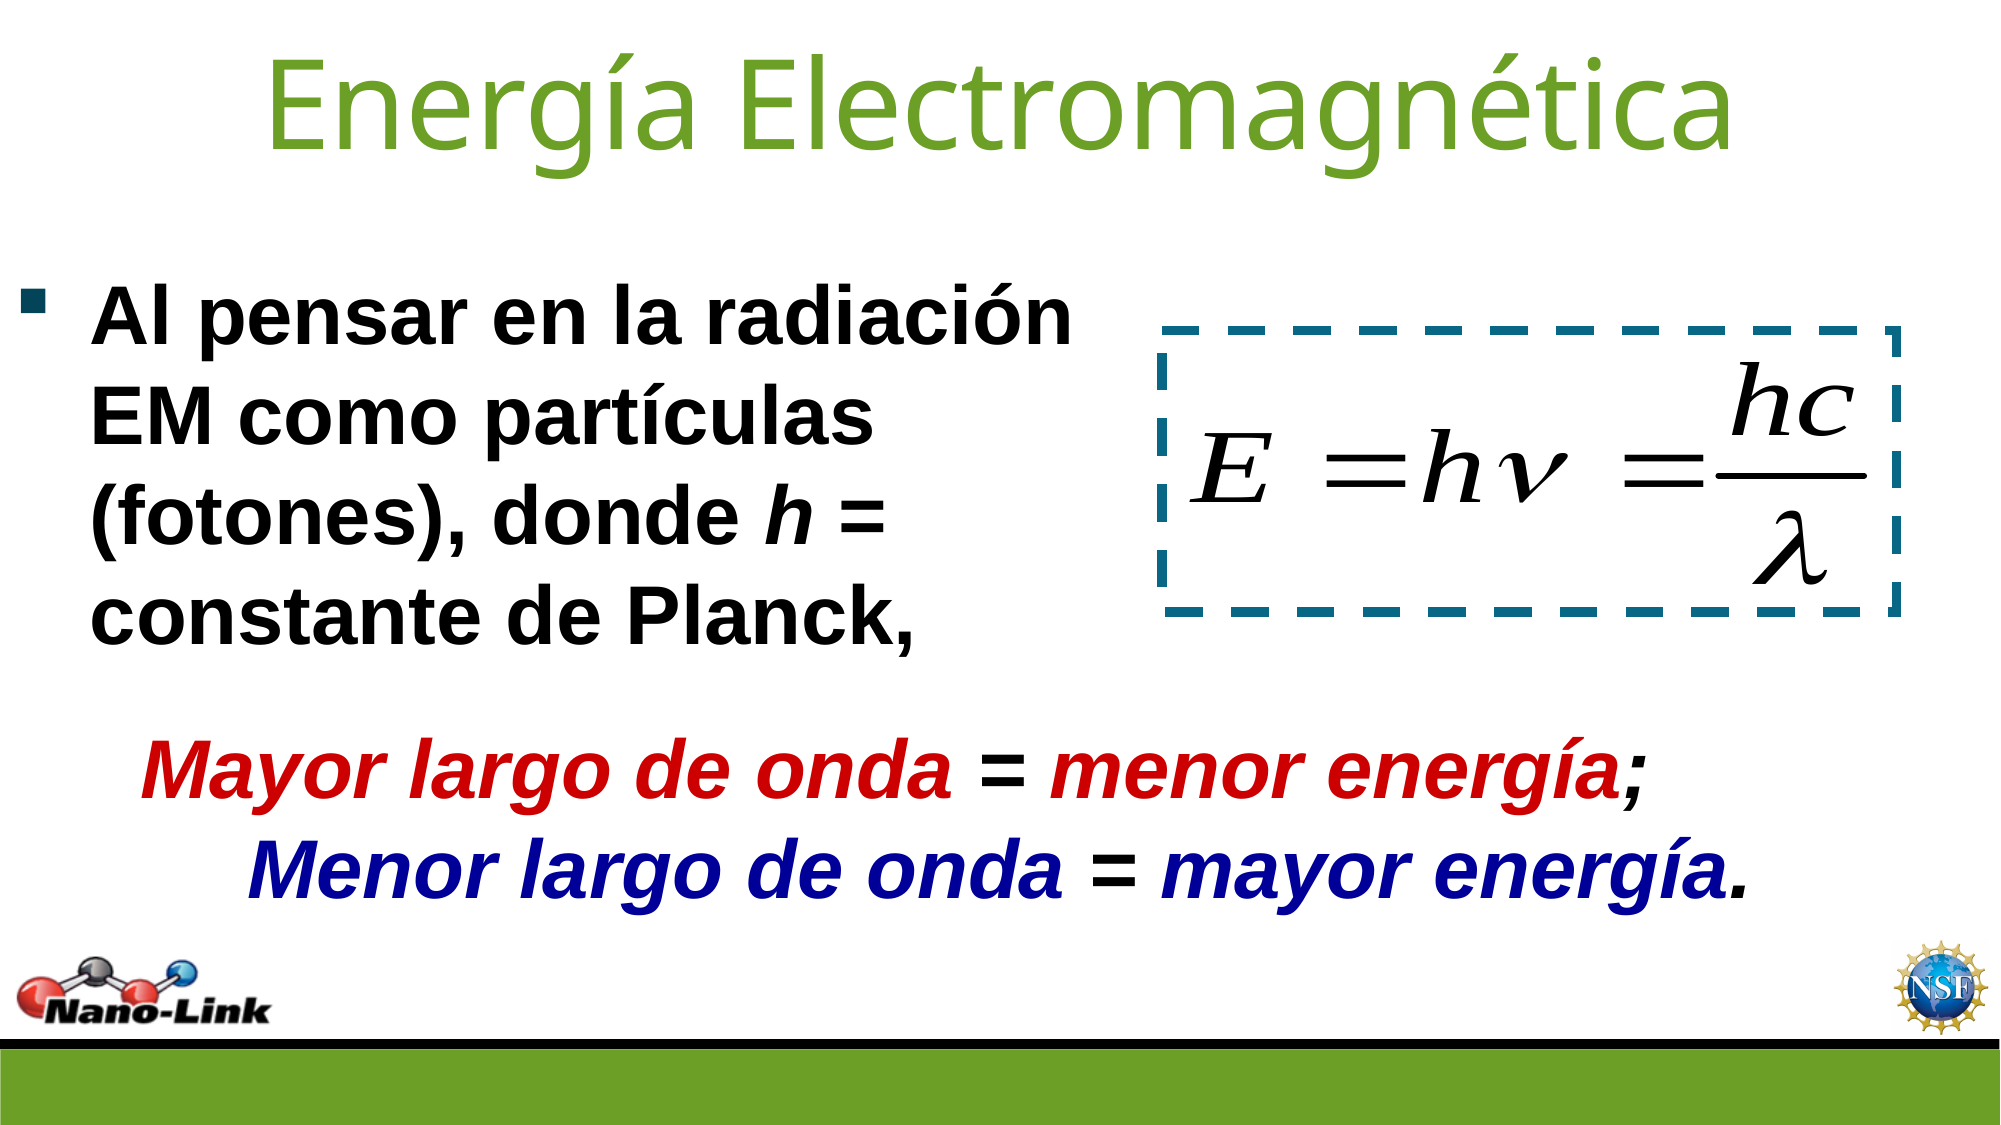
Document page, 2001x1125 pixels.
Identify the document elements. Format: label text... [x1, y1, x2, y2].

text_box [362, 1024, 675, 1100]
text_box Mayor largo de onda = menor energía; Menor largo de onda = mayor energía. [0, 707, 2000, 923]
text_box Al pensar en la radiación EM como partículas (fotones), donde h = constante de Planck, [0, 253, 1216, 707]
picture [1891, 939, 1990, 1037]
text_box Energía Electromagnética [0, 0, 2000, 200]
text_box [1165, 334, 1893, 608]
text_box [762, 1024, 1238, 1100]
picture [10, 946, 286, 1037]
